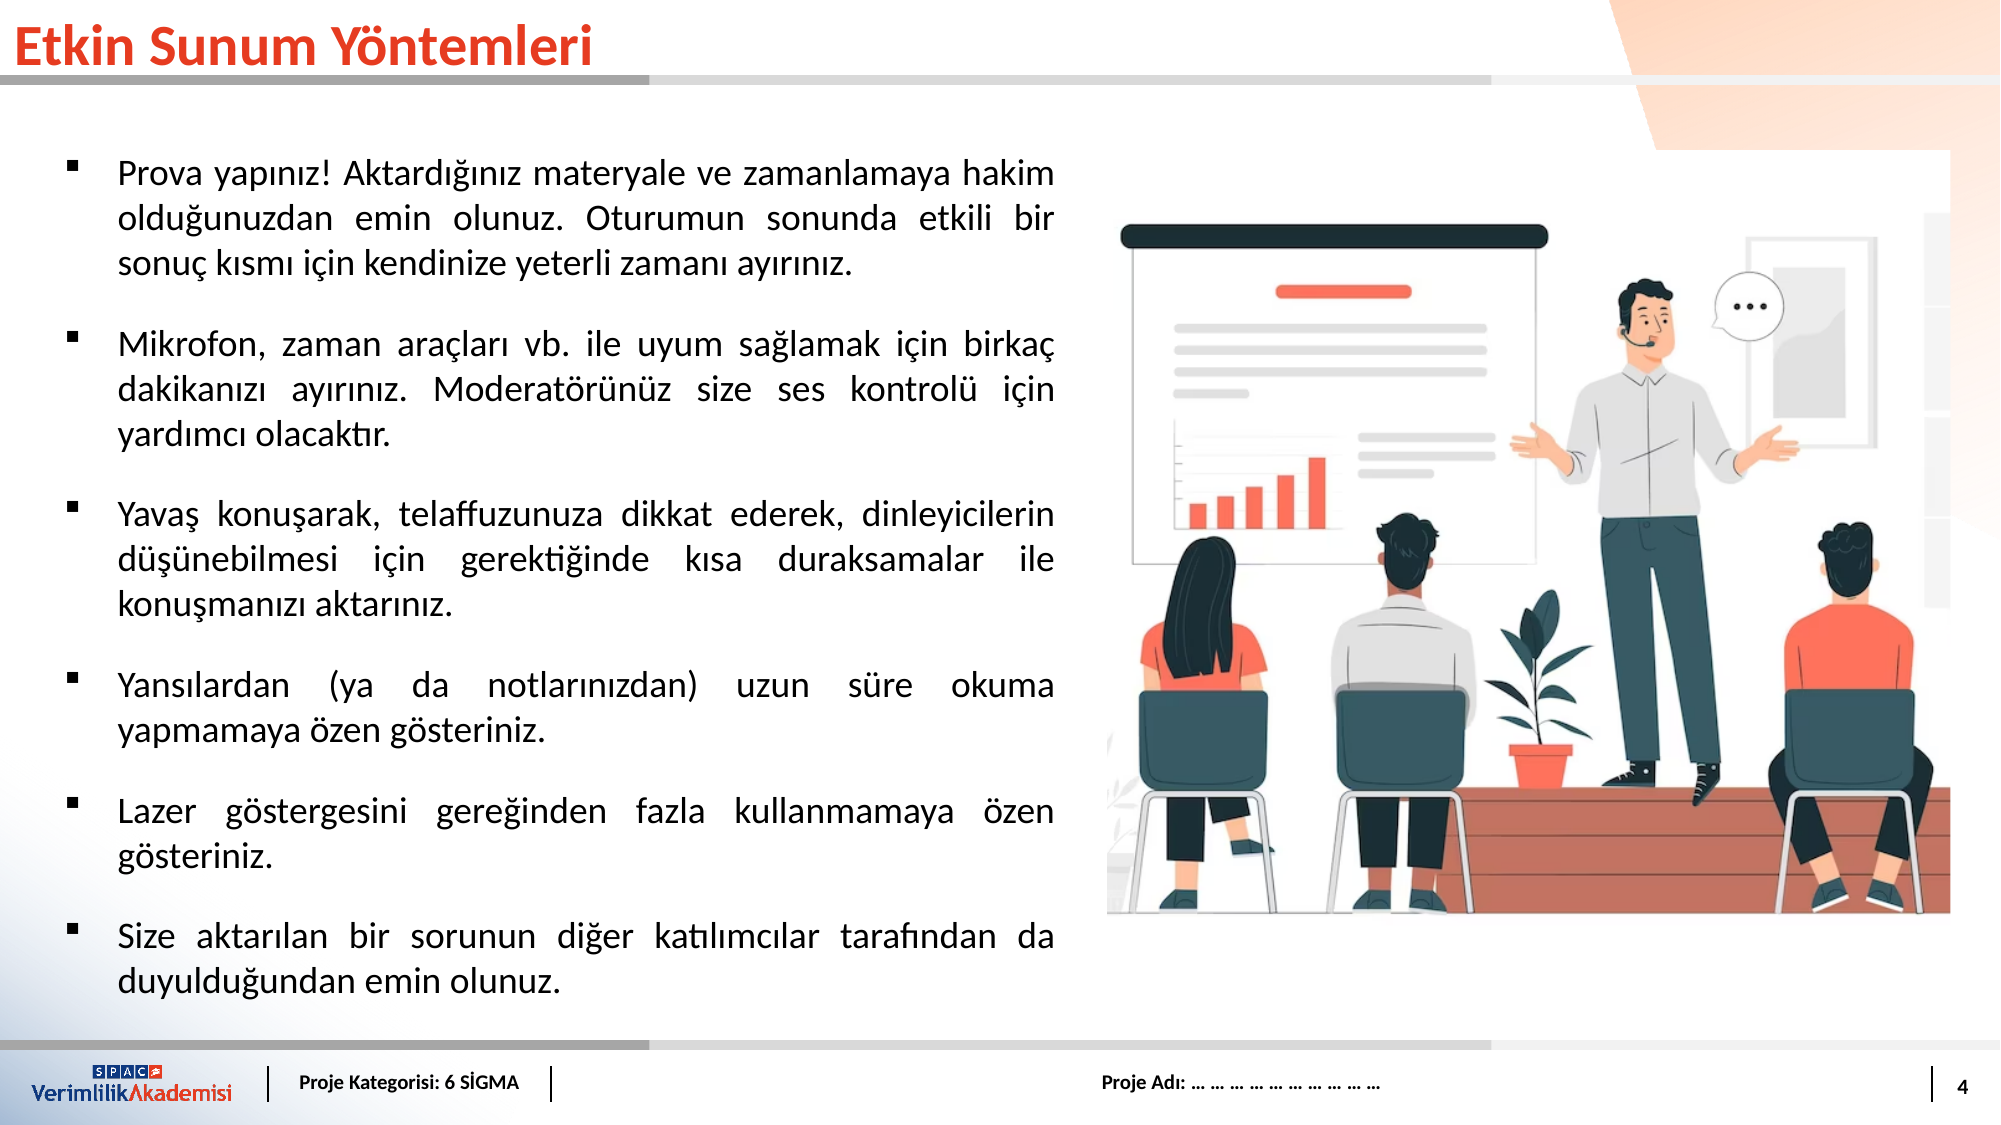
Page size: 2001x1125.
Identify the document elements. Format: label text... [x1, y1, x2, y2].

text_box Prova yapınız! Aktardığınız materyale ve zamanlamaya hakim olduğunuzdan emin olunuz. Oturumun sonunda etkili bir sonuç kısmı için kendinize yeterli zamanı ayırınız. Mikrofon, zaman araçları vb. ile uyum sağlamak için birkaç dakikanızı ayırınız. Moderatörünüz size ses kontrolü için yardımcı olacaktır. Yavaş konuşarak, telaffuzunuza dikkat ederek, dinleyicilerin düşünebilmesi için gerektiğinde kısa duraksamalar ile konuşmanızı aktarınız. Yansılardan (ya da notlarınızdan) uzun süre okuma yapmamaya özen gösteriniz. Lazer göstergesini gereğinden fazla kullanmamaya özen gösteriniz. Size aktarılan bir sorunun diğer katılımcılar tarafından da duyulduğundan emin olunuz. [49, 140, 1071, 1012]
title Etkin Sunum Yöntemleri [0, 0, 2000, 75]
picture [0, 85, 2000, 1040]
picture [0, 1050, 2000, 1125]
